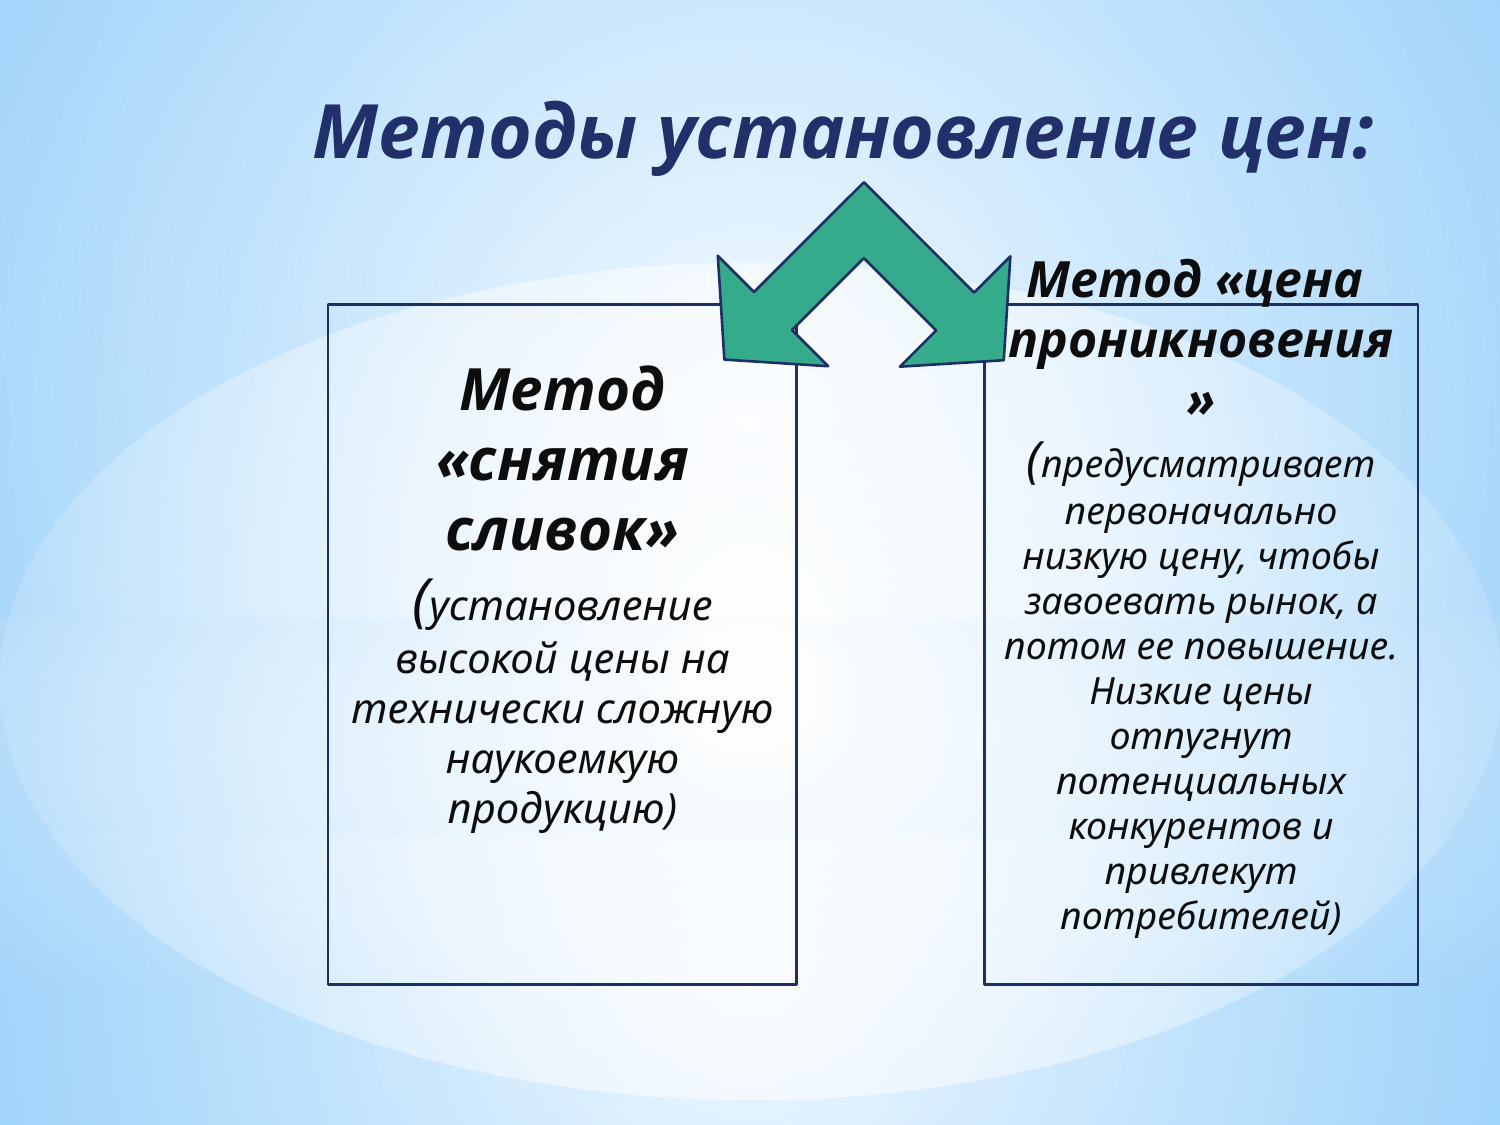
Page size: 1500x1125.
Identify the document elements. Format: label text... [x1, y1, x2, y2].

text_box Методы установление цен: [245, 57, 1443, 200]
text_box Метод «снятия сливок» (установление высокой цены на технически сложную наукоемкую продукцию) [327, 303, 798, 986]
text_box Метод «цена проникновения» (предусматривает первоначально низкую цену, чтобы завоевать рынок, а потом ее повышение. Низкие цены отпугнут потенциальных конкурентов и привлекут потребителей) [983, 303, 1419, 986]
text_box [716, 181, 1012, 368]
